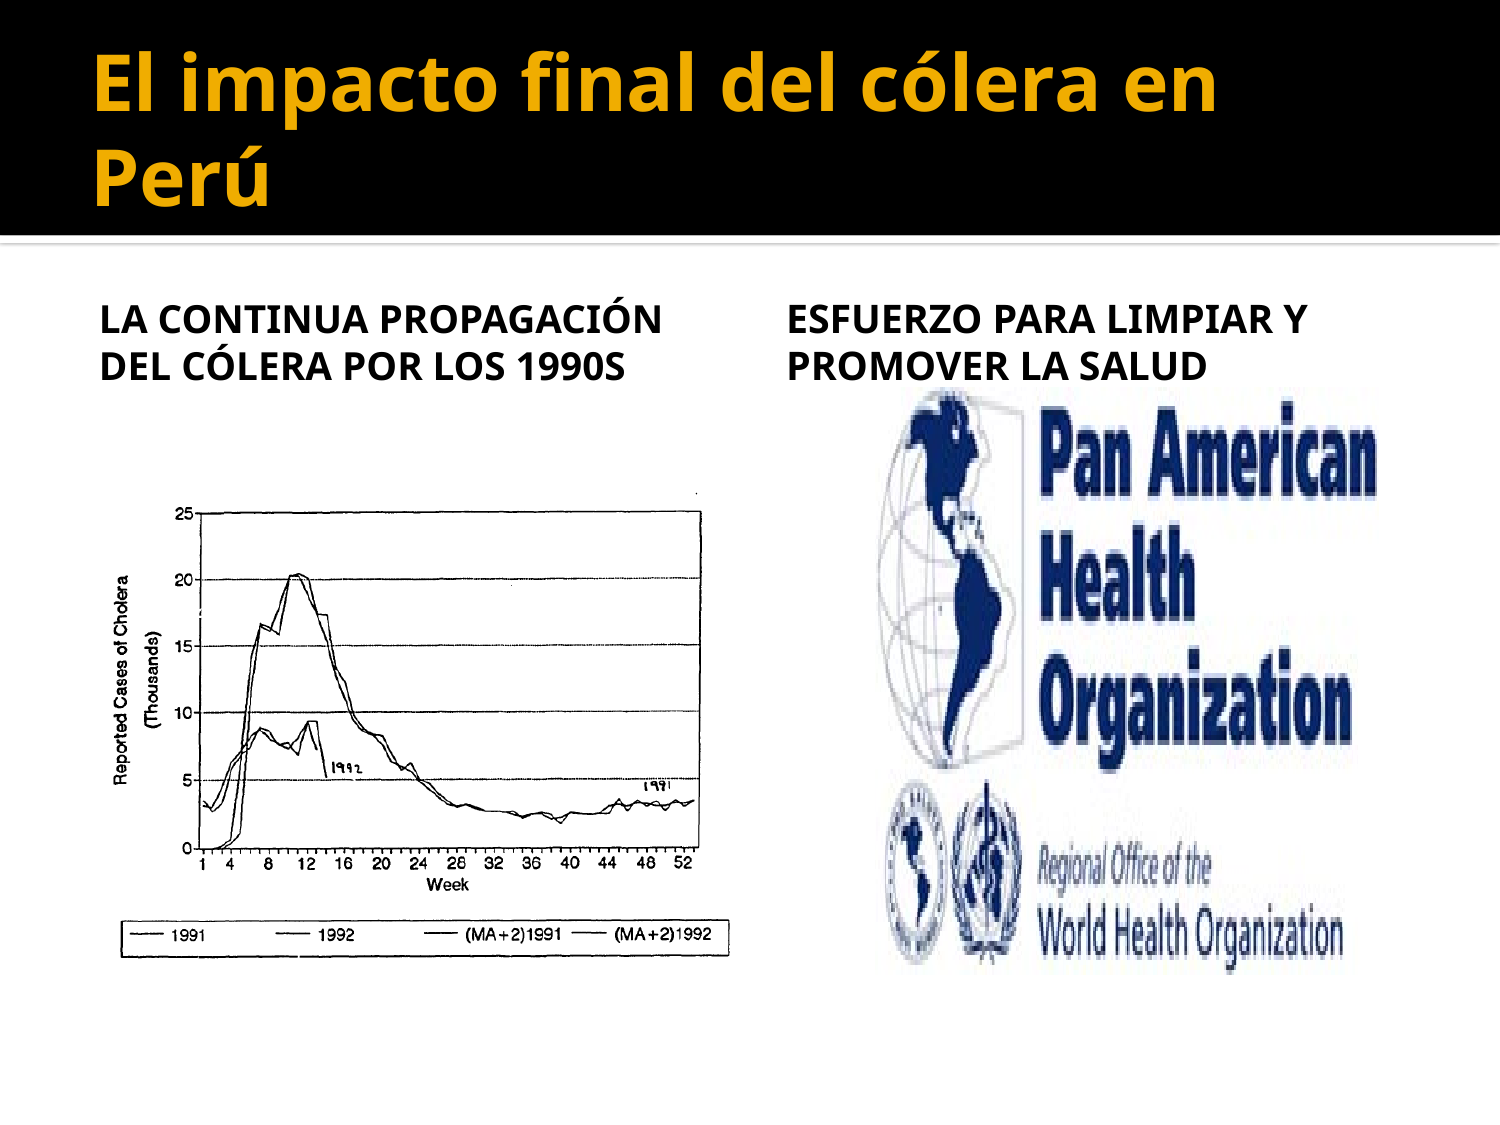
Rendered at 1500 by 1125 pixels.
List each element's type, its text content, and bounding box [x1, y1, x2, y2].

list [74, 490, 738, 962]
picture [874, 387, 1379, 975]
title El impacto final del cólera en Perú [75, 24, 1425, 231]
list La continua propagación del cólera por los 1990s [75, 278, 738, 396]
list Esfuerzo para limpiar y promover la salud [761, 278, 1425, 396]
